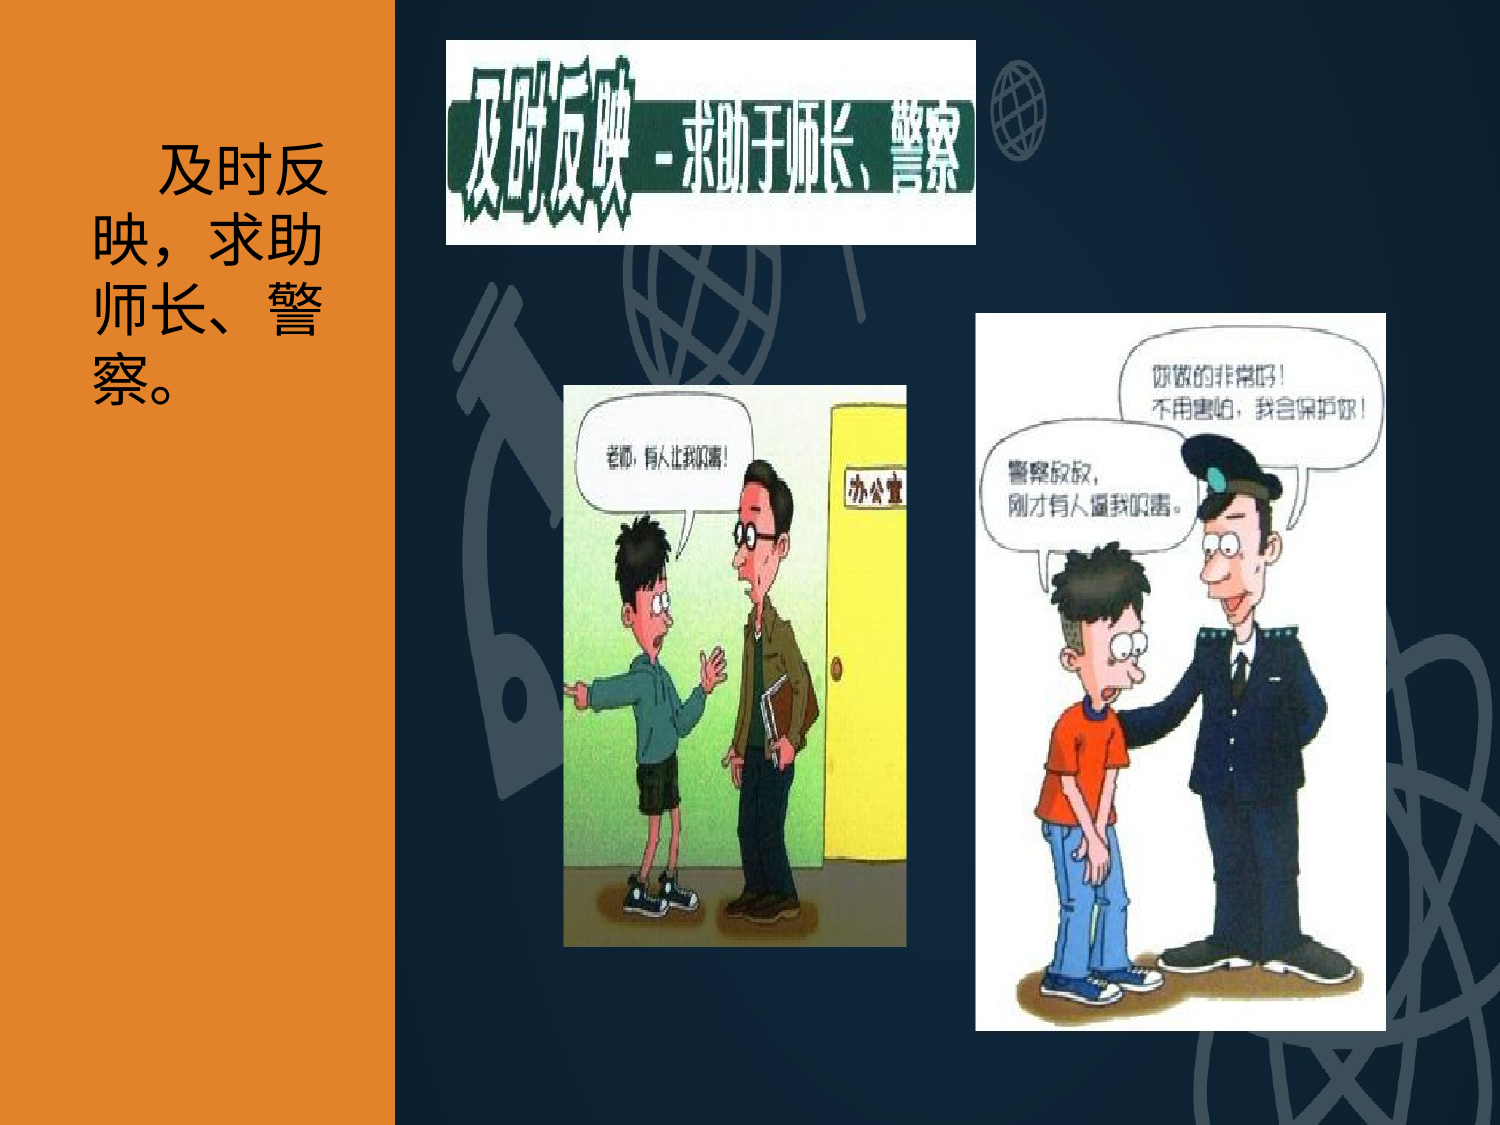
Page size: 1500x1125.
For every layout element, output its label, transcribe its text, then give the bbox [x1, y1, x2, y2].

text_box 及时反映，求助师长、警察。 [76, 125, 361, 421]
picture [395, 0, 1500, 1125]
text_box [0, 0, 393, 1125]
